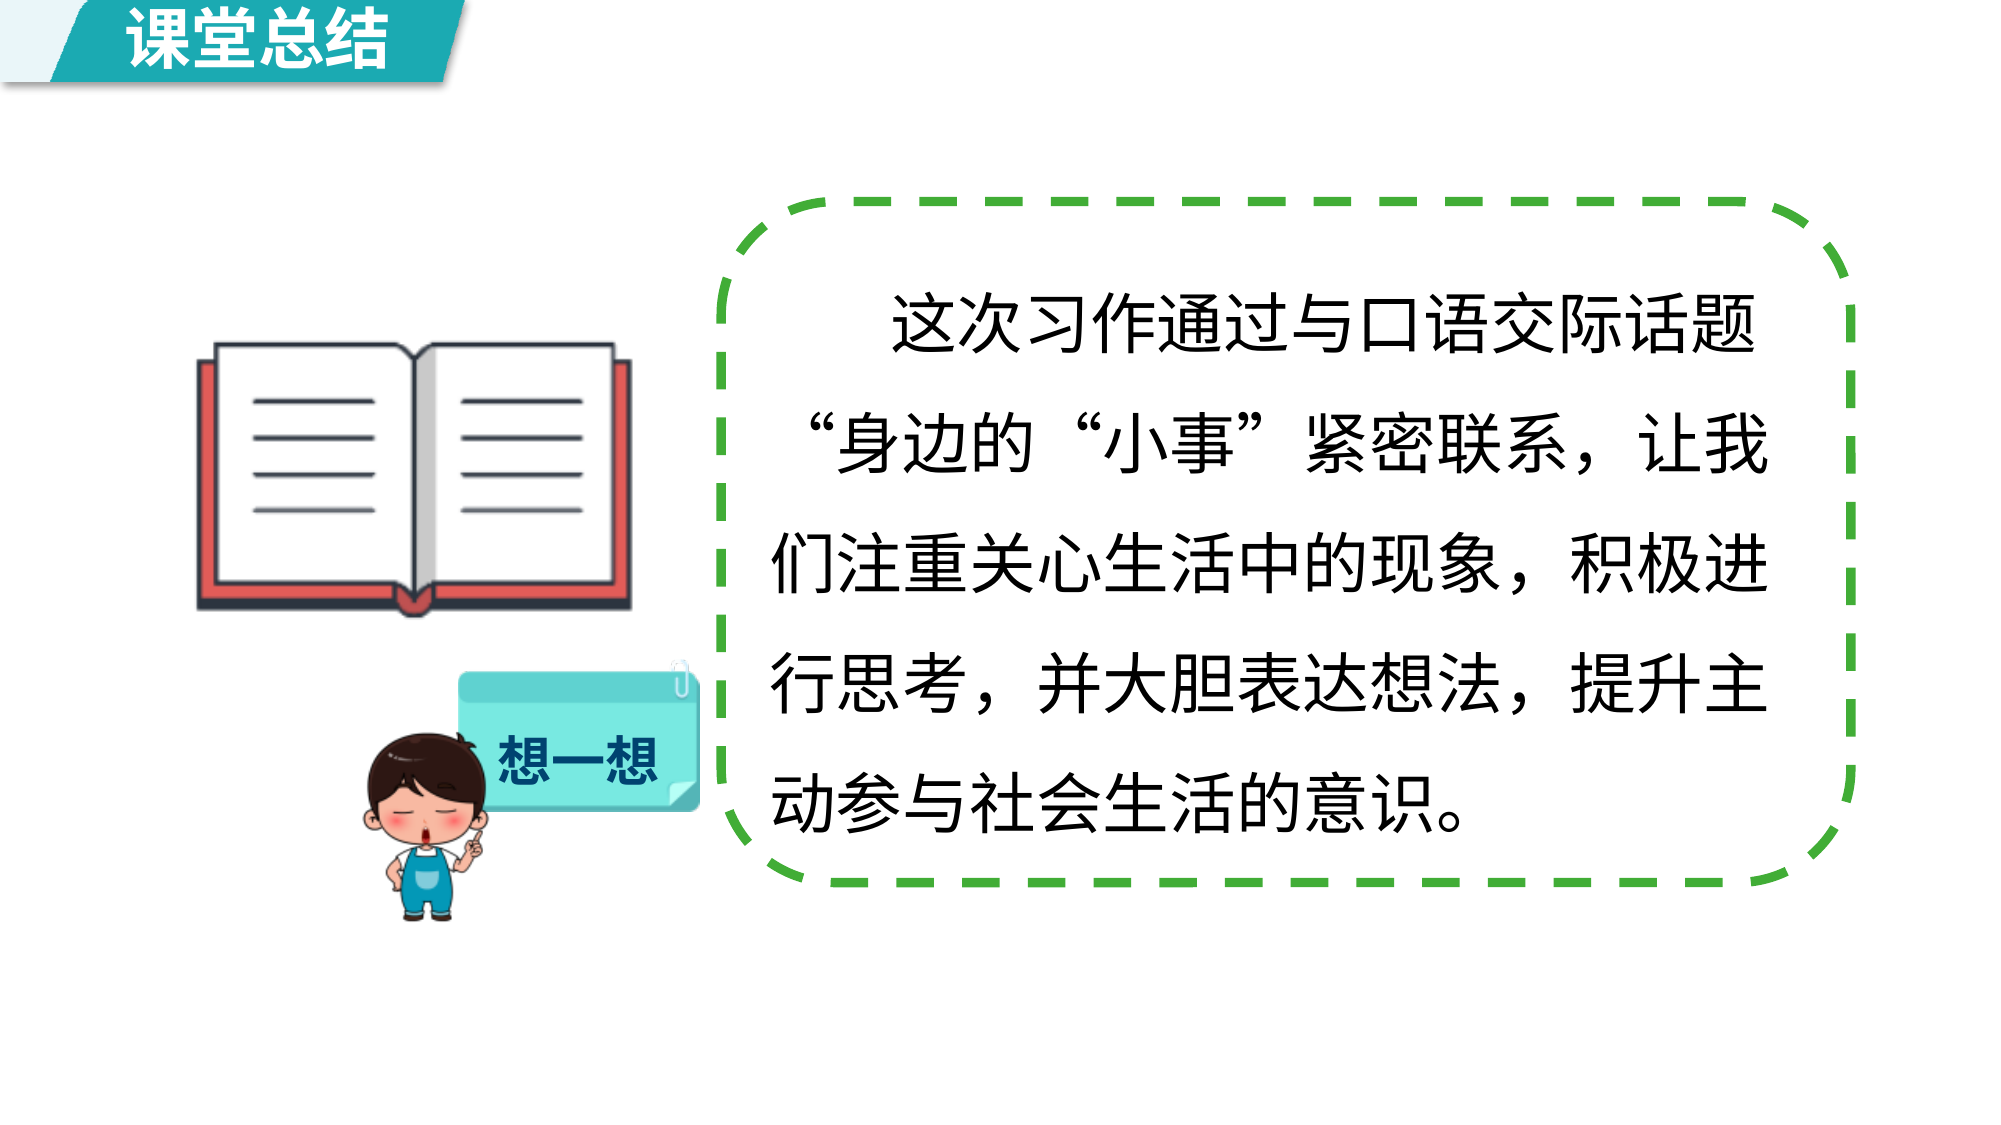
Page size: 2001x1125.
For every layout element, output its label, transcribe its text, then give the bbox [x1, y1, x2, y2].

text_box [318, 659, 700, 934]
text_box 这次习作通过与口语交际话题“身边的“小事”紧密联系，让我们注重关心生活中的现象，积极进行思考，并大胆表达想法，提升主动参与社会生活的意识。 [721, 201, 1851, 883]
picture [0, 0, 475, 83]
picture [168, 301, 683, 660]
